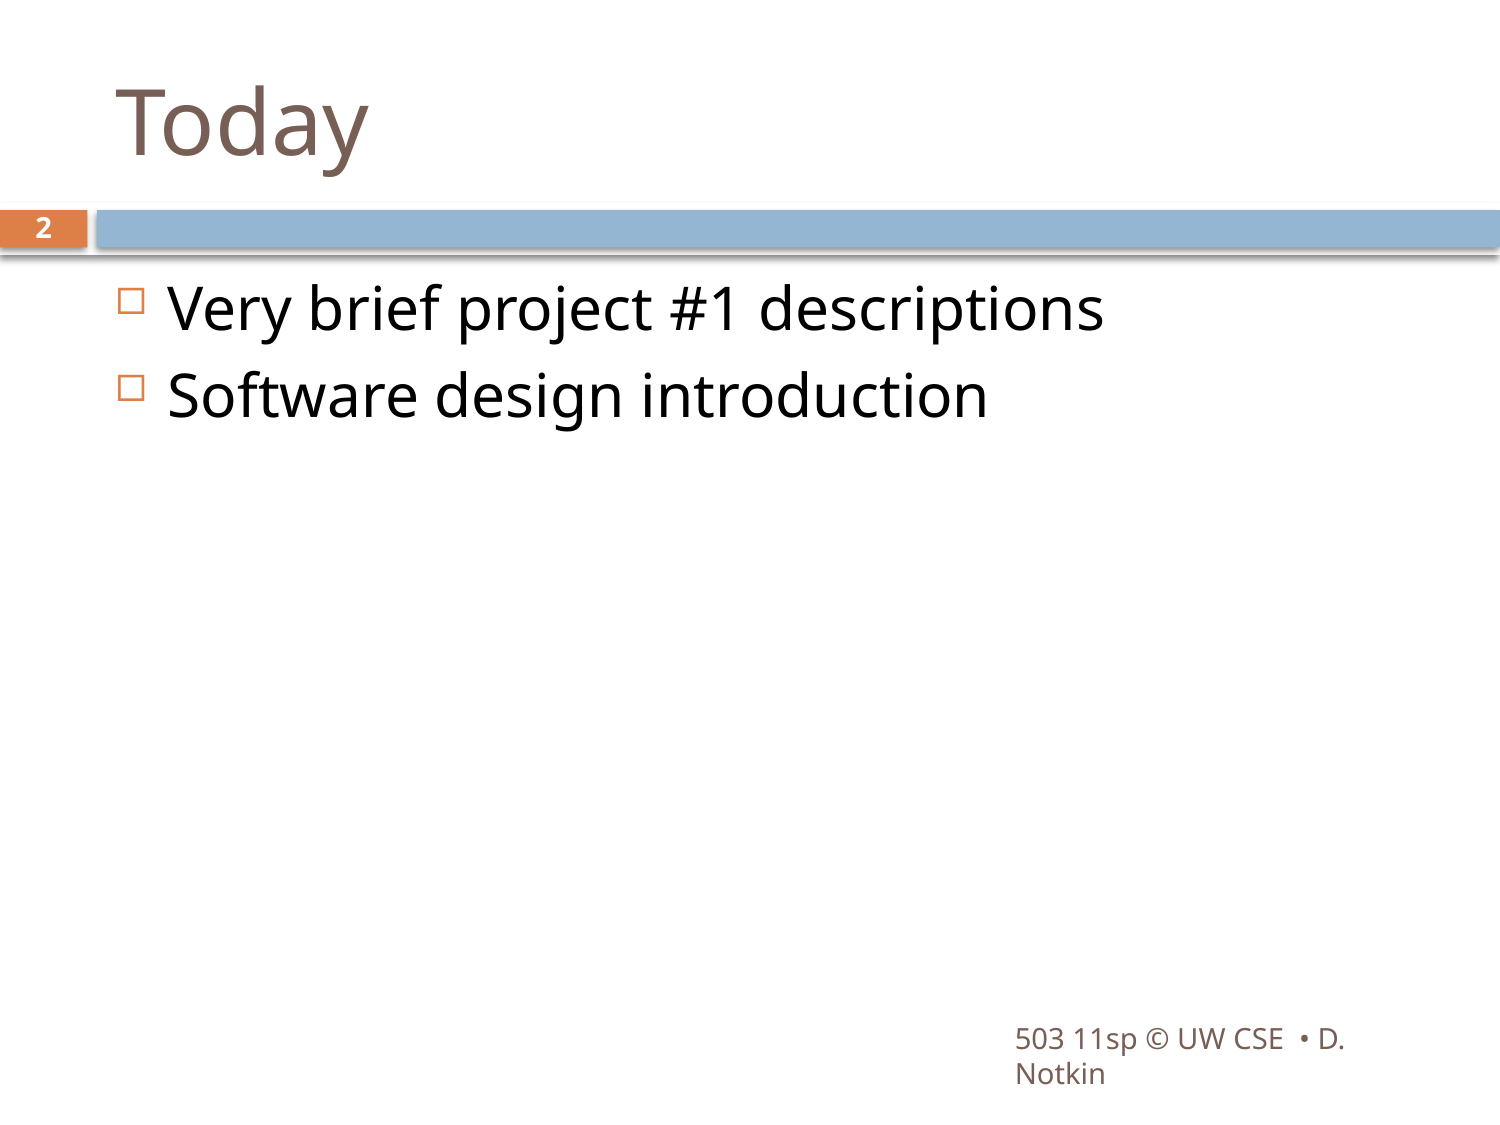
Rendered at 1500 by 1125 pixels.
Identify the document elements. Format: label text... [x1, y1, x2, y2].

slide_number 2 [0, 208, 88, 249]
slide_number 503 11sp © UW CSE • D. Notkin [999, 1025, 1438, 1085]
list Very brief project #1 descriptions Software design introduction [100, 262, 1438, 1000]
title Today [100, 37, 1438, 200]
